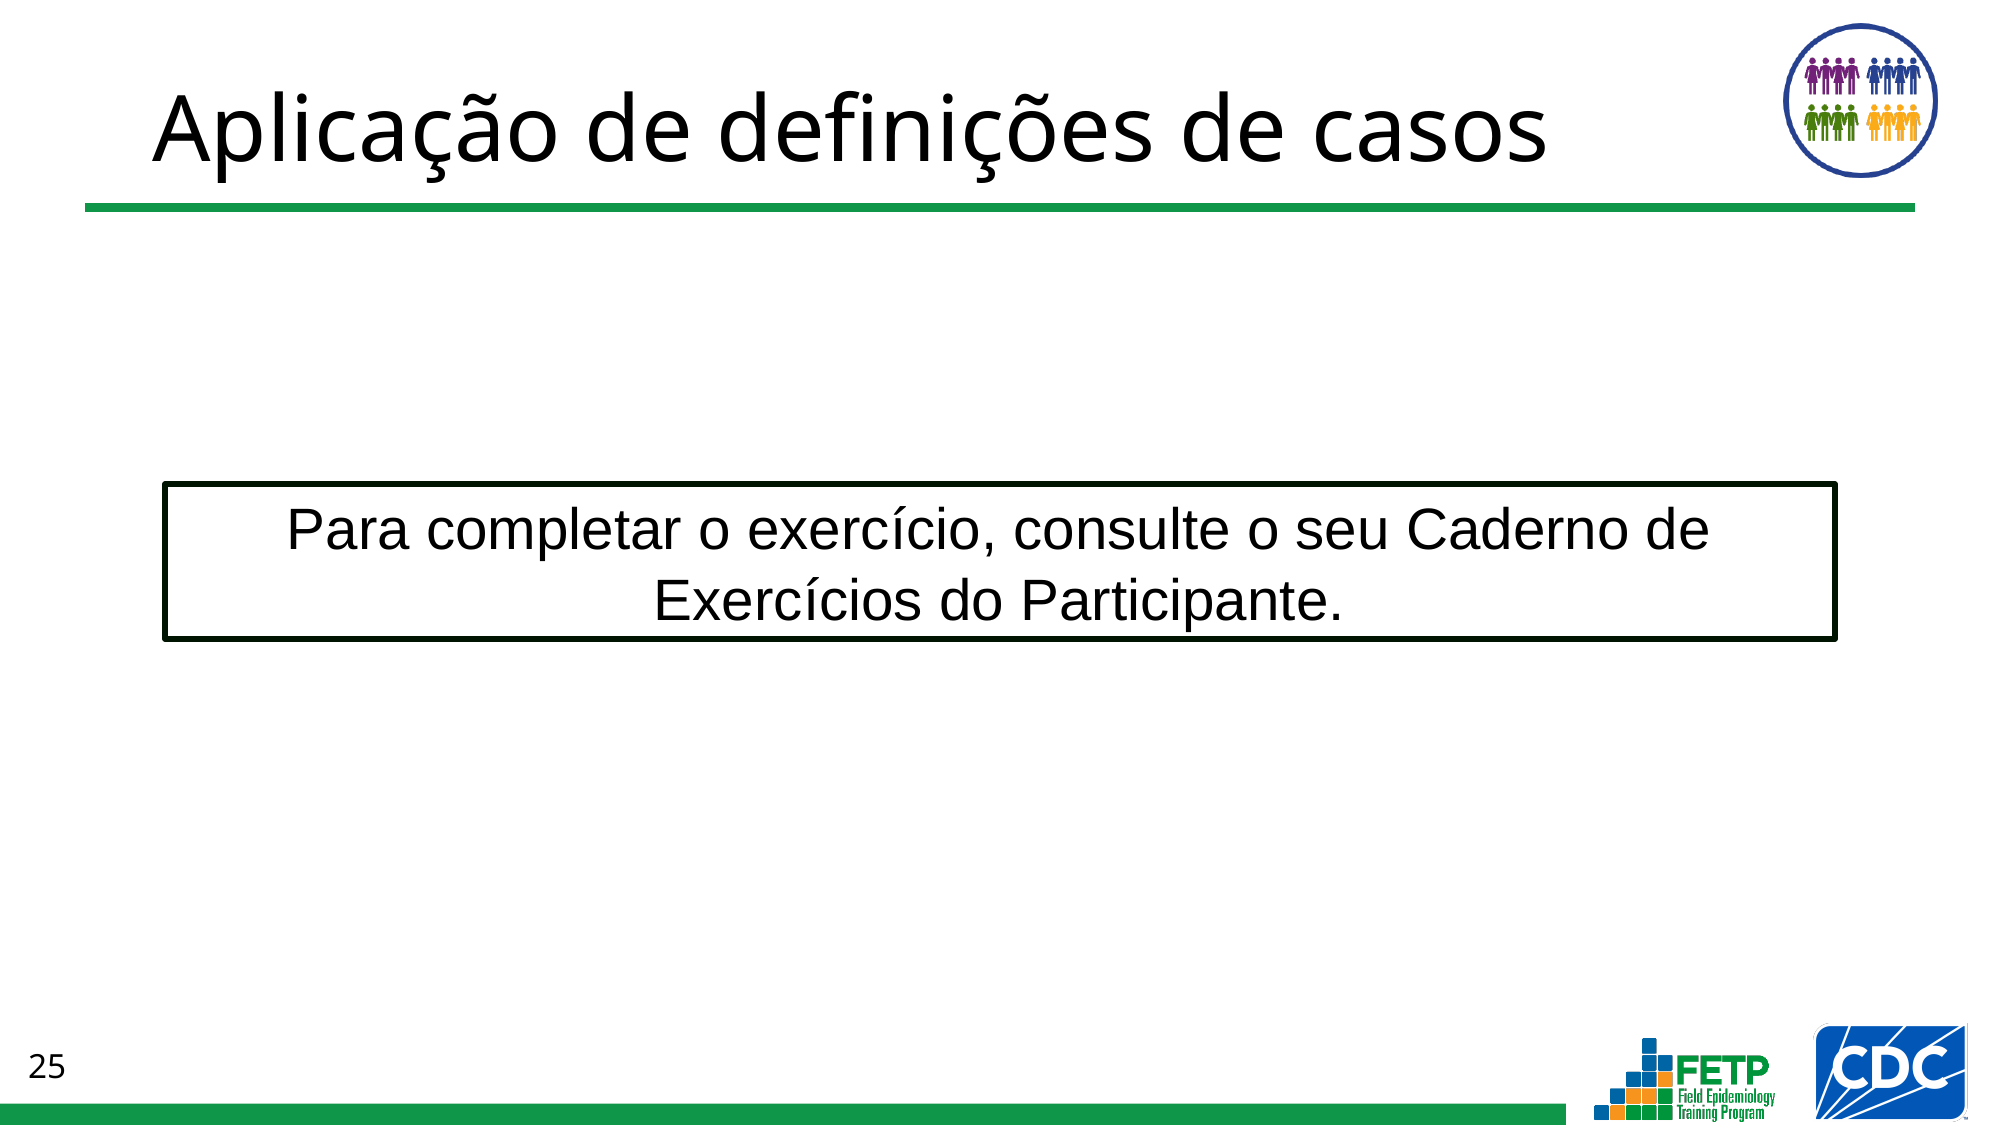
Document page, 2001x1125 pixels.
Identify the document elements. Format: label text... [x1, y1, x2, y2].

picture [1594, 1038, 1775, 1122]
picture [1783, 23, 1938, 178]
picture [1813, 1023, 1968, 1122]
title Aplicação de definições de casos [137, 75, 1738, 207]
